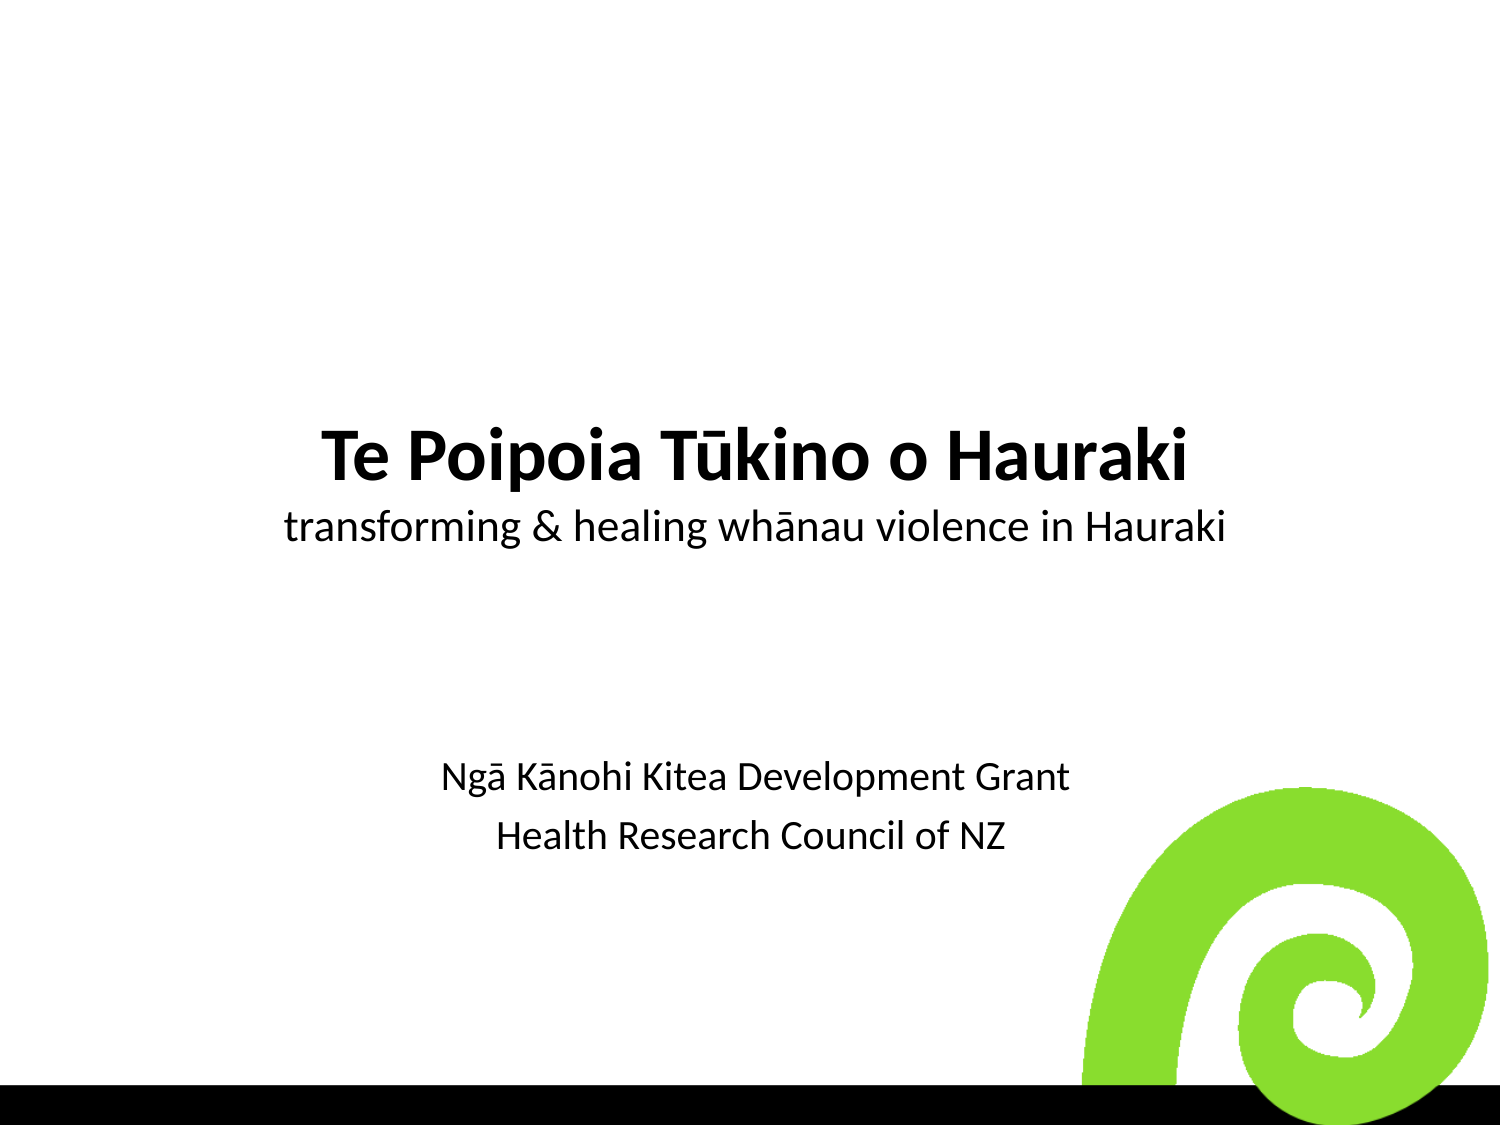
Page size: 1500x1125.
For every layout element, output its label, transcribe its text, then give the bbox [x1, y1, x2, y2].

picture [0, 787, 1500, 1125]
subtitle Te Poipoia Tūkino o Hauraki transforming & healing whānau violence in Hauraki Ngā Kānohi Kitea Development Grant Health Research Council of NZ [112, 397, 1400, 870]
